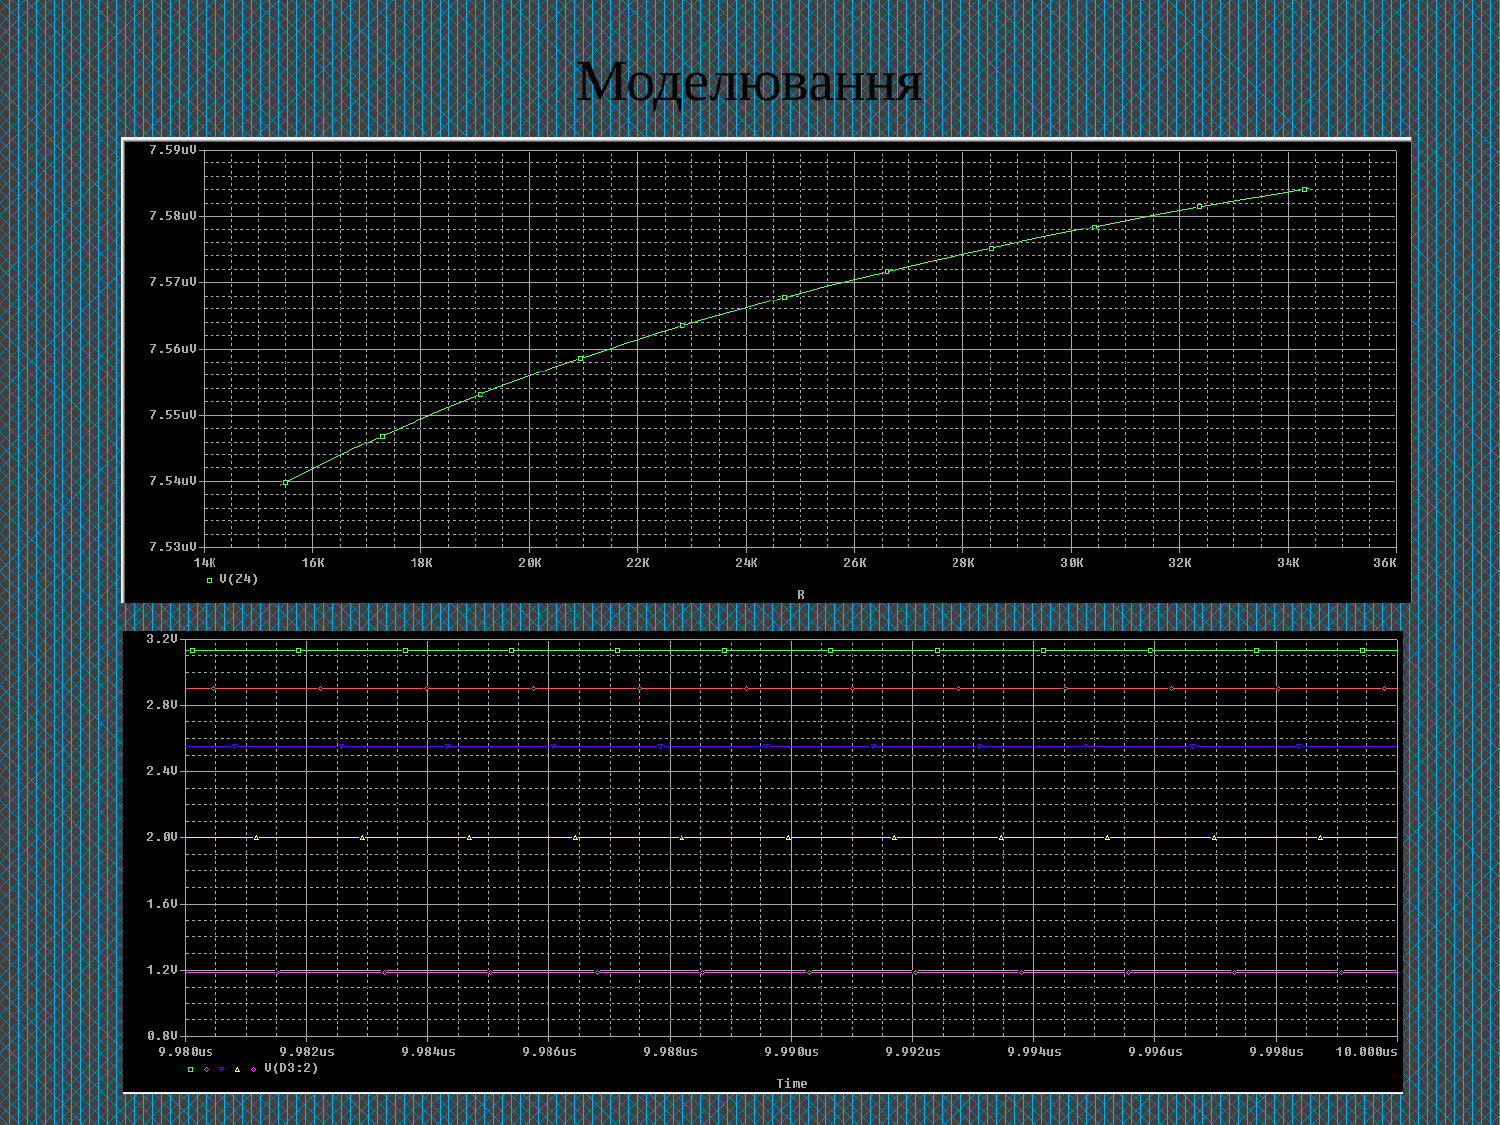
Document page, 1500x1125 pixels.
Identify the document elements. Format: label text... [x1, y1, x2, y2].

picture [64, 597, 70, 627]
picture [1474, 648, 1480, 659]
picture [1294, 603, 1300, 615]
picture [29, 40, 35, 48]
picture [1456, 478, 1462, 487]
picture [459, 14, 465, 24]
picture [1474, 788, 1480, 799]
picture [109, 756, 115, 767]
picture [783, 8, 789, 17]
picture [1456, 998, 1462, 1007]
picture [1438, 891, 1444, 899]
picture [926, 603, 932, 615]
picture [1411, 864, 1417, 875]
picture [1411, 763, 1417, 773]
picture [1429, 394, 1435, 412]
picture [1456, 376, 1462, 385]
picture [47, 1024, 53, 1032]
picture [29, 1081, 35, 1089]
picture [1483, 427, 1489, 436]
picture [307, 1106, 313, 1115]
picture [810, 1100, 816, 1109]
picture [91, 408, 97, 417]
picture [163, 124, 169, 132]
picture [361, 610, 367, 628]
picture [64, 1112, 70, 1125]
picture [109, 921, 115, 932]
picture [1483, 173, 1489, 182]
picture [1456, 389, 1462, 398]
picture [1492, 451, 1498, 577]
picture [1411, 776, 1417, 786]
picture [109, 388, 115, 399]
picture [20, 603, 26, 615]
picture [100, 312, 106, 322]
picture [1474, 242, 1480, 253]
picture [91, 357, 97, 366]
picture [1456, 922, 1462, 931]
picture [1456, 427, 1462, 436]
picture [899, 124, 905, 131]
picture [1483, 579, 1489, 588]
picture [91, 1068, 97, 1077]
picture [1285, 1107, 1291, 1115]
picture [1483, 922, 1489, 931]
picture [504, 605, 510, 613]
picture [1456, 935, 1462, 944]
picture [1438, 167, 1444, 175]
picture [56, 992, 61, 1001]
picture [415, 124, 421, 131]
picture [361, 1111, 367, 1125]
picture [1465, 801, 1471, 811]
picture [1321, 0, 1327, 12]
picture [199, 1113, 205, 1122]
picture [163, 617, 169, 627]
picture [29, 383, 35, 391]
picture [504, 618, 510, 626]
picture [1070, 15, 1076, 23]
picture [594, 124, 600, 131]
picture [998, 7, 1004, 18]
picture [109, 781, 115, 793]
picture [325, 1099, 331, 1110]
picture [1465, 877, 1471, 888]
picture [64, 13, 70, 50]
picture [289, 618, 295, 626]
picture [1483, 249, 1489, 258]
picture [163, 1100, 169, 1109]
picture [47, 681, 53, 690]
picture [872, 8, 878, 17]
picture [56, 268, 61, 277]
picture [47, 389, 53, 398]
picture [1412, 472, 1417, 480]
picture [639, 14, 645, 24]
picture [1420, 846, 1426, 855]
picture [388, 603, 394, 615]
picture [424, 1105, 430, 1116]
picture [1465, 788, 1471, 799]
picture [29, 15, 35, 23]
picture [29, 992, 35, 1001]
picture [56, 1106, 61, 1115]
picture [1420, 858, 1426, 868]
picture [1411, 599, 1417, 608]
picture [47, 186, 53, 194]
picture [73, 466, 79, 473]
picture [1474, 1042, 1480, 1053]
picture [1429, 832, 1435, 869]
picture [56, 903, 61, 912]
picture [29, 802, 35, 810]
picture [73, 834, 79, 841]
picture [1474, 800, 1480, 812]
picture [1438, 916, 1444, 924]
picture [1412, 218, 1417, 226]
picture [29, 751, 35, 759]
picture [73, 821, 79, 829]
picture [1465, 521, 1471, 532]
picture [1483, 516, 1489, 525]
picture [935, 1112, 941, 1122]
picture [11, 172, 17, 183]
picture [585, 1105, 591, 1117]
picture [73, 948, 79, 956]
picture [208, 610, 214, 621]
picture [1465, 470, 1471, 481]
picture [100, 198, 106, 208]
picture [1429, 1086, 1435, 1104]
picture [1276, 124, 1282, 136]
picture [1231, 124, 1237, 136]
picture [1447, 286, 1453, 373]
picture [100, 325, 106, 335]
picture [1420, 262, 1426, 271]
picture [20, 159, 26, 171]
picture [1483, 833, 1489, 842]
picture [56, 1, 61, 11]
picture [11, 807, 17, 818]
picture [64, 432, 70, 469]
picture [73, 313, 79, 321]
picture [20, 311, 26, 323]
picture [56, 636, 61, 646]
picture [109, 312, 115, 323]
picture [91, 281, 97, 290]
picture [1465, 1055, 1471, 1065]
picture [29, 319, 35, 328]
picture [352, 21, 358, 29]
picture [100, 985, 106, 995]
picture [253, 19, 259, 30]
picture [819, 13, 824, 25]
picture [1375, 611, 1381, 620]
picture [1420, 1074, 1426, 1084]
picture [729, 1118, 735, 1125]
picture [415, 1113, 421, 1121]
picture [56, 408, 61, 417]
picture [1142, 603, 1148, 615]
picture [1465, 902, 1471, 913]
picture [1303, 124, 1309, 132]
picture [1043, 611, 1049, 620]
picture [576, 1106, 582, 1116]
picture [1456, 414, 1462, 423]
picture [1240, 1100, 1246, 1109]
picture [1465, 178, 1471, 189]
picture [1420, 20, 1426, 30]
picture [890, 1105, 896, 1116]
picture [91, 141, 97, 150]
picture [73, 1025, 79, 1032]
picture [29, 510, 35, 518]
picture [352, 1113, 358, 1121]
picture [666, 13, 672, 30]
picture [29, 104, 35, 112]
picture [1438, 459, 1444, 467]
picture [190, 603, 196, 615]
picture [1483, 884, 1489, 893]
picture [513, 1105, 519, 1116]
picture [118, 600, 124, 607]
picture [199, 21, 205, 30]
picture [64, 559, 70, 577]
picture [854, 2, 860, 10]
picture [11, 122, 17, 132]
picture [47, 1113, 53, 1121]
picture [1178, 1113, 1184, 1121]
picture [1438, 1056, 1444, 1064]
picture [20, 984, 26, 996]
picture [109, 946, 115, 958]
picture [621, 616, 627, 628]
picture [29, 421, 35, 429]
picture [1483, 275, 1489, 283]
picture [1348, 128, 1354, 136]
picture [1438, 320, 1444, 327]
picture [1456, 325, 1462, 334]
picture [1456, 605, 1462, 614]
picture [1465, 1, 1471, 12]
picture [1456, 947, 1462, 957]
picture [1412, 281, 1417, 290]
picture [1447, 375, 1453, 412]
picture [11, 1112, 17, 1122]
picture [459, 128, 465, 136]
picture [271, 1106, 277, 1116]
picture [1474, 712, 1480, 723]
picture [1474, 851, 1480, 862]
picture [73, 529, 79, 537]
picture [20, 883, 26, 894]
picture [136, 21, 142, 29]
picture [47, 846, 53, 855]
picture [720, 1113, 726, 1121]
picture [11, 1010, 17, 1021]
picture [29, 726, 35, 734]
picture [1240, 124, 1246, 131]
picture [73, 339, 79, 346]
picture [899, 618, 905, 626]
picture [594, 1113, 600, 1121]
picture [1483, 910, 1489, 918]
picture [316, 1099, 322, 1110]
picture [836, 604, 842, 614]
picture [567, 1100, 573, 1109]
picture [1456, 490, 1462, 499]
picture [1393, 1113, 1399, 1121]
picture [899, 21, 905, 30]
picture [1438, 256, 1444, 264]
picture [756, 603, 762, 615]
picture [729, 13, 735, 25]
picture [1285, 611, 1291, 620]
picture [433, 1105, 439, 1116]
picture [477, 7, 483, 18]
picture [20, 375, 26, 386]
picture [1447, 705, 1453, 792]
picture [1465, 915, 1471, 926]
picture [100, 794, 106, 805]
picture [20, 146, 26, 158]
picture [11, 921, 17, 932]
picture [675, 611, 681, 620]
picture [100, 782, 106, 792]
picture [91, 268, 97, 277]
picture [971, 124, 977, 136]
picture [433, 13, 439, 24]
picture [1258, 127, 1264, 136]
picture [1483, 871, 1489, 880]
picture [819, 1105, 824, 1123]
picture [1438, 472, 1444, 480]
picture [47, 567, 53, 575]
picture [666, 124, 672, 136]
picture [20, 705, 26, 717]
picture [1420, 744, 1426, 754]
picture [1420, 655, 1426, 665]
picture [1456, 503, 1462, 512]
picture [1474, 470, 1480, 481]
picture [1420, 808, 1426, 817]
picture [1411, 610, 1417, 621]
picture [540, 1112, 546, 1125]
picture [181, 129, 187, 136]
picture [47, 834, 53, 842]
picture [1061, 7, 1067, 18]
picture [1321, 603, 1327, 615]
picture [1456, 1062, 1462, 1071]
picture [810, 1113, 816, 1121]
picture [379, 1099, 385, 1109]
picture [1483, 491, 1489, 499]
picture [1160, 1, 1166, 11]
picture [827, 14, 833, 24]
picture [1465, 39, 1471, 50]
picture [1438, 497, 1444, 505]
picture [648, 0, 654, 12]
picture [73, 326, 79, 334]
picture [1438, 332, 1444, 340]
picture [181, 612, 187, 619]
picture [56, 344, 61, 354]
picture [639, 1, 645, 11]
picture [1411, 1017, 1417, 1027]
picture [1213, 603, 1219, 615]
picture [630, 1112, 636, 1122]
picture [1465, 623, 1471, 634]
picture [109, 197, 115, 209]
picture [1007, 14, 1013, 23]
picture [217, 610, 223, 621]
picture [720, 21, 726, 29]
picture [729, 127, 735, 136]
picture [1483, 389, 1489, 398]
picture [1483, 300, 1489, 309]
picture [1366, 1111, 1372, 1123]
picture [91, 928, 97, 938]
picture [450, 0, 456, 12]
picture [899, 1100, 905, 1109]
picture [1438, 40, 1444, 48]
picture [1258, 13, 1264, 25]
picture [11, 439, 17, 449]
picture [47, 402, 53, 410]
picture [11, 1074, 17, 1084]
picture [1474, 191, 1480, 202]
picture [801, 1105, 807, 1116]
picture [1429, 121, 1435, 158]
picture [1474, 585, 1480, 596]
picture [1483, 694, 1489, 702]
picture [899, 8, 905, 17]
picture [20, 553, 26, 564]
picture [20, 400, 26, 412]
picture [1465, 26, 1471, 37]
picture [100, 909, 106, 919]
picture [1456, 884, 1462, 893]
picture [540, 603, 546, 627]
picture [1204, 8, 1210, 17]
picture [1438, 751, 1444, 759]
picture [504, 124, 510, 131]
picture [280, 13, 286, 30]
picture [1412, 561, 1417, 569]
picture [765, 15, 771, 23]
picture [91, 230, 97, 239]
picture [1456, 313, 1462, 322]
picture [11, 299, 17, 310]
picture [1456, 655, 1462, 665]
picture [1474, 1016, 1480, 1027]
picture [109, 705, 115, 716]
picture [73, 923, 79, 930]
picture [1465, 864, 1471, 875]
picture [1088, 1113, 1094, 1121]
picture [1483, 541, 1489, 550]
picture [118, 603, 1408, 1125]
picture [1474, 750, 1480, 761]
picture [199, 124, 205, 131]
picture [1483, 1075, 1489, 1083]
picture [926, 1111, 932, 1123]
picture [20, 730, 26, 742]
picture [29, 967, 35, 975]
picture [1438, 536, 1444, 543]
picture [64, 743, 70, 761]
picture [1456, 744, 1462, 753]
picture [1456, 440, 1462, 449]
picture [100, 1086, 106, 1097]
picture [20, 781, 26, 793]
picture [73, 580, 79, 588]
picture [1420, 554, 1426, 563]
picture [657, 1113, 663, 1121]
picture [549, 129, 555, 136]
picture [82, 724, 88, 830]
picture [361, 127, 367, 136]
picture [1438, 586, 1444, 594]
picture [1483, 21, 1489, 30]
picture [953, 1111, 959, 1125]
picture [1483, 326, 1489, 334]
picture [1438, 371, 1444, 378]
picture [91, 598, 97, 608]
picture [1456, 97, 1462, 106]
picture [1483, 529, 1489, 537]
picture [1465, 267, 1471, 278]
picture [11, 617, 17, 627]
picture [11, 947, 17, 957]
picture [693, 124, 699, 132]
picture [127, 1105, 133, 1125]
picture [73, 542, 79, 549]
picture [1474, 305, 1480, 316]
picture [1465, 280, 1471, 291]
picture [845, 603, 851, 615]
picture [1016, 124, 1022, 136]
picture [1465, 153, 1471, 164]
picture [1474, 534, 1480, 545]
picture [1429, 90, 1435, 107]
picture [199, 1100, 205, 1109]
picture [91, 497, 97, 506]
picture [1465, 1080, 1471, 1091]
picture [47, 922, 53, 931]
picture [109, 248, 115, 259]
picture [20, 794, 26, 805]
picture [1420, 706, 1426, 716]
picture [1483, 656, 1489, 664]
picture [91, 839, 97, 849]
picture [1456, 719, 1462, 728]
picture [11, 579, 17, 589]
picture [1456, 122, 1462, 131]
picture [1483, 376, 1489, 385]
picture [1088, 21, 1094, 29]
picture [1438, 929, 1444, 937]
picture [881, 1105, 887, 1116]
picture [1420, 757, 1426, 766]
picture [100, 160, 106, 170]
picture [1420, 960, 1426, 970]
picture [100, 388, 106, 399]
picture [648, 124, 654, 136]
picture [881, 1, 887, 12]
picture [531, 124, 537, 131]
picture [73, 1037, 79, 1045]
picture [109, 984, 115, 996]
picture [56, 103, 61, 112]
picture [154, 128, 160, 136]
picture [765, 1107, 771, 1114]
picture [1474, 178, 1480, 189]
picture [1456, 541, 1462, 550]
picture [1465, 509, 1471, 519]
picture [1429, 686, 1435, 704]
picture [11, 960, 17, 970]
picture [29, 548, 35, 556]
picture [56, 27, 61, 36]
picture [1483, 110, 1489, 118]
picture [917, 15, 923, 23]
picture [1106, 13, 1112, 24]
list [120, 136, 1412, 603]
picture [73, 898, 79, 905]
picture [1258, 1118, 1264, 1125]
picture [1303, 1099, 1309, 1110]
picture [29, 497, 35, 505]
picture [962, 124, 968, 131]
picture [890, 1118, 896, 1125]
picture [20, 172, 26, 183]
picture [1411, 725, 1417, 735]
picture [109, 870, 115, 882]
picture [1483, 478, 1489, 487]
picture [1402, 1105, 1408, 1117]
picture [109, 7, 115, 18]
picture [1133, 2, 1139, 10]
picture [747, 617, 753, 627]
picture [73, 352, 79, 359]
picture [47, 503, 53, 512]
picture [172, 1105, 178, 1123]
picture [20, 70, 26, 82]
picture [56, 370, 61, 379]
picture [109, 718, 115, 729]
picture [1330, 605, 1336, 613]
picture [47, 910, 53, 918]
picture [1222, 1107, 1228, 1114]
picture [370, 1, 376, 11]
picture [1465, 331, 1471, 342]
picture [91, 128, 97, 138]
picture [397, 1107, 403, 1115]
picture [1438, 1082, 1444, 1089]
picture [20, 273, 26, 285]
picture [1438, 79, 1444, 86]
picture [1474, 166, 1480, 177]
picture [684, 617, 690, 627]
picture [1088, 8, 1094, 17]
picture [415, 605, 421, 614]
picture [1294, 1111, 1300, 1123]
picture [1474, 927, 1480, 939]
picture [11, 401, 17, 411]
picture [91, 1055, 97, 1065]
picture [361, 13, 367, 30]
picture [1402, 610, 1408, 621]
picture [1420, 617, 1426, 627]
picture [1465, 1067, 1471, 1078]
picture [109, 565, 115, 577]
picture [1007, 1106, 1013, 1115]
picture [100, 286, 106, 297]
picture [1474, 508, 1480, 520]
picture [1438, 624, 1444, 632]
picture [100, 921, 106, 932]
picture [91, 192, 97, 201]
picture [82, 705, 88, 722]
picture [1456, 795, 1462, 804]
picture [100, 490, 106, 500]
picture [845, 0, 851, 30]
picture [1412, 180, 1417, 188]
picture [531, 617, 537, 627]
picture [1438, 434, 1444, 442]
picture [1483, 414, 1489, 423]
picture [1447, 908, 1453, 945]
picture [20, 870, 26, 882]
picture [1267, 1100, 1273, 1109]
picture [1412, 396, 1417, 404]
picture [1420, 515, 1426, 525]
picture [1034, 1105, 1040, 1123]
picture [1483, 605, 1489, 614]
picture [953, 610, 959, 628]
picture [47, 719, 53, 728]
picture [73, 1012, 79, 1019]
picture [1474, 686, 1480, 697]
picture [836, 8, 842, 17]
picture [29, 980, 35, 988]
picture [1429, 1105, 1435, 1123]
picture [926, 616, 932, 628]
picture [872, 605, 878, 614]
picture [11, 845, 17, 856]
picture [881, 13, 887, 24]
picture [20, 451, 26, 463]
title Моделювання [75, 30, 1425, 124]
picture [379, 1112, 385, 1122]
picture [1420, 909, 1426, 919]
picture [486, 2, 492, 10]
picture [82, 179, 88, 196]
picture [298, 1105, 304, 1125]
picture [1474, 1105, 1480, 1116]
picture [1465, 217, 1471, 227]
picture [1222, 2, 1228, 10]
picture [1196, 2, 1201, 10]
picture [459, 1106, 465, 1116]
picture [56, 179, 61, 189]
picture [1438, 205, 1444, 213]
picture [190, 124, 196, 136]
picture [1357, 1112, 1363, 1122]
picture [558, 124, 564, 136]
picture [1474, 1029, 1480, 1040]
picture [20, 7, 26, 18]
picture [1483, 745, 1489, 753]
picture [1447, 528, 1453, 615]
picture [56, 928, 61, 938]
picture [73, 910, 79, 918]
picture [1465, 166, 1471, 177]
picture [145, 127, 151, 136]
picture [100, 655, 106, 665]
picture [244, 129, 250, 136]
picture [558, 0, 564, 12]
picture [11, 71, 17, 81]
picture [262, 1099, 268, 1109]
picture [944, 128, 950, 136]
picture [109, 19, 115, 30]
picture [388, 616, 394, 628]
picture [20, 845, 26, 856]
picture [100, 261, 106, 272]
picture [136, 1100, 142, 1108]
picture [91, 992, 97, 1001]
picture [1465, 191, 1471, 202]
picture [1465, 445, 1471, 456]
picture [1420, 287, 1426, 297]
picture [1393, 605, 1399, 613]
picture [1474, 635, 1480, 647]
picture [145, 0, 151, 12]
picture [20, 680, 26, 691]
picture [1492, 32, 1498, 158]
picture [1438, 663, 1444, 670]
picture [20, 286, 26, 298]
picture [11, 7, 17, 18]
picture [693, 19, 699, 30]
picture [1474, 26, 1480, 37]
picture [406, 0, 412, 30]
picture [100, 693, 106, 703]
picture [379, 124, 385, 132]
picture [1142, 124, 1148, 136]
picture [29, 53, 35, 61]
picture [56, 420, 61, 430]
picture [621, 603, 627, 615]
picture [20, 654, 26, 666]
picture [29, 1030, 35, 1039]
picture [11, 198, 17, 208]
picture [109, 819, 115, 831]
picture [91, 332, 97, 341]
picture [109, 1023, 115, 1034]
picture [29, 1107, 35, 1115]
picture [73, 161, 79, 169]
picture [1411, 737, 1417, 748]
picture [1411, 712, 1417, 722]
picture [1151, 20, 1157, 30]
picture [899, 605, 905, 614]
picture [1312, 611, 1318, 620]
picture [20, 667, 26, 679]
picture [549, 2, 555, 10]
picture [1483, 681, 1489, 690]
picture [20, 743, 26, 755]
picture [1438, 904, 1444, 911]
picture [20, 946, 26, 958]
picture [1411, 699, 1417, 710]
picture [1483, 8, 1489, 17]
picture [756, 124, 762, 136]
picture [836, 124, 842, 132]
picture [109, 124, 115, 132]
picture [29, 78, 35, 86]
picture [1474, 13, 1480, 24]
picture [415, 8, 421, 17]
picture [11, 1023, 17, 1033]
picture [1231, 603, 1237, 615]
picture [154, 1, 160, 11]
picture [73, 669, 79, 676]
picture [1438, 358, 1444, 365]
picture [109, 832, 115, 843]
picture [316, 1112, 322, 1123]
picture [29, 205, 35, 213]
picture [1411, 1093, 1417, 1103]
picture [1187, 1105, 1193, 1125]
picture [91, 446, 97, 455]
picture [1438, 447, 1444, 454]
picture [100, 744, 106, 754]
picture [531, 8, 537, 17]
picture [1169, 13, 1175, 25]
picture [585, 13, 591, 25]
picture [56, 243, 61, 252]
picture [145, 13, 151, 25]
picture [1456, 249, 1462, 258]
picture [1412, 167, 1417, 175]
picture [1429, 248, 1435, 266]
picture [109, 185, 115, 196]
picture [136, 1113, 142, 1121]
picture [1420, 439, 1426, 449]
picture [881, 610, 887, 621]
picture [56, 700, 61, 709]
picture [863, 0, 869, 30]
picture [73, 1088, 79, 1095]
picture [1456, 8, 1462, 17]
picture [163, 604, 169, 614]
picture [1411, 128, 1417, 137]
picture [1411, 1004, 1417, 1014]
picture [11, 414, 17, 424]
picture [1465, 839, 1471, 850]
picture [1420, 1036, 1426, 1046]
picture [47, 529, 53, 537]
picture [594, 605, 600, 613]
picture [1483, 1113, 1489, 1121]
picture [738, 1, 744, 11]
picture [56, 306, 61, 316]
picture [1474, 216, 1480, 228]
picture [1339, 124, 1345, 136]
picture [91, 903, 97, 912]
picture [56, 776, 61, 785]
picture [1465, 636, 1471, 646]
picture [11, 490, 17, 500]
picture [630, 1099, 636, 1110]
picture [11, 566, 17, 576]
picture [1492, 159, 1498, 323]
picture [1222, 15, 1228, 22]
picture [693, 1111, 699, 1123]
picture [810, 618, 816, 626]
picture [1438, 701, 1444, 708]
picture [56, 1004, 61, 1014]
picture [1465, 64, 1471, 75]
picture [1456, 224, 1462, 233]
picture [20, 1048, 26, 1059]
picture [1483, 1049, 1489, 1058]
picture [1438, 345, 1444, 353]
picture [504, 1100, 510, 1109]
picture [64, 343, 70, 392]
picture [316, 124, 322, 132]
picture [1474, 673, 1480, 685]
picture [1474, 331, 1480, 342]
picture [29, 2, 35, 10]
picture [1249, 610, 1255, 621]
picture [1420, 681, 1426, 690]
picture [1169, 1118, 1175, 1125]
picture [56, 535, 61, 544]
picture [1294, 7, 1300, 18]
picture [1474, 394, 1480, 405]
picture [1420, 135, 1426, 144]
picture [1258, 610, 1264, 621]
picture [1465, 648, 1471, 659]
picture [953, 13, 959, 30]
picture [1465, 407, 1471, 418]
picture [1483, 313, 1489, 322]
picture [100, 248, 106, 259]
picture [612, 129, 618, 136]
picture [29, 929, 35, 937]
picture [100, 185, 106, 196]
picture [1474, 699, 1480, 710]
picture [163, 20, 169, 30]
picture [56, 954, 61, 963]
picture [1465, 1016, 1471, 1027]
picture [1465, 102, 1471, 113]
picture [1420, 338, 1426, 347]
picture [109, 1035, 115, 1047]
picture [1151, 617, 1157, 627]
picture [1411, 966, 1417, 976]
picture [64, 724, 70, 742]
picture [1160, 1118, 1166, 1125]
picture [244, 15, 250, 23]
picture [145, 610, 151, 621]
picture [47, 313, 53, 321]
picture [1348, 1106, 1354, 1115]
picture [11, 20, 17, 30]
picture [1456, 363, 1462, 373]
picture [1240, 20, 1246, 30]
picture [1429, 159, 1435, 196]
picture [450, 124, 456, 136]
picture [1178, 1100, 1184, 1108]
picture [29, 738, 35, 747]
picture [693, 7, 699, 18]
picture [1438, 2, 1444, 10]
picture [47, 859, 53, 867]
picture [181, 1107, 187, 1115]
picture [20, 578, 26, 590]
picture [756, 0, 762, 12]
picture [20, 857, 26, 869]
picture [1025, 1101, 1031, 1108]
picture [1178, 124, 1184, 131]
picture [935, 617, 941, 627]
picture [73, 199, 79, 207]
picture [1438, 180, 1444, 188]
picture [801, 13, 807, 24]
picture [1384, 124, 1390, 136]
picture [100, 413, 106, 424]
picture [47, 21, 53, 29]
picture [343, 124, 349, 136]
picture [20, 476, 26, 488]
picture [47, 262, 53, 271]
picture [100, 858, 106, 868]
picture [56, 865, 61, 874]
picture [226, 8, 232, 17]
picture [1429, 616, 1435, 634]
picture [1402, 13, 1408, 25]
picture [100, 274, 106, 284]
picture [1420, 668, 1426, 678]
picture [1438, 383, 1444, 391]
picture [513, 0, 519, 12]
picture [100, 553, 106, 564]
picture [792, 13, 798, 24]
picture [989, 124, 995, 132]
picture [657, 606, 663, 613]
picture [1456, 452, 1462, 461]
picture [226, 21, 232, 29]
picture [1456, 630, 1462, 639]
picture [47, 1049, 53, 1058]
picture [91, 611, 97, 620]
picture [1097, 13, 1103, 24]
picture [47, 161, 53, 169]
picture [154, 1106, 160, 1116]
picture [1294, 19, 1300, 30]
picture [56, 382, 61, 392]
picture [82, 198, 88, 303]
picture [91, 14, 97, 23]
picture [1222, 612, 1228, 619]
picture [91, 827, 97, 836]
picture [1420, 985, 1426, 995]
picture [1438, 396, 1444, 404]
picture [1474, 1004, 1480, 1015]
picture [91, 586, 97, 595]
picture [1456, 668, 1462, 677]
picture [100, 832, 106, 843]
picture [1438, 129, 1444, 137]
picture [47, 770, 53, 778]
picture [783, 124, 789, 131]
picture [91, 878, 97, 887]
picture [109, 934, 115, 945]
picture [495, 0, 501, 30]
picture [693, 616, 699, 628]
picture [109, 667, 115, 678]
picture [73, 225, 79, 232]
picture [747, 20, 753, 30]
picture [20, 819, 26, 831]
picture [29, 1018, 35, 1026]
picture [801, 1118, 807, 1125]
picture [64, 851, 70, 888]
picture [1483, 859, 1489, 868]
picture [73, 656, 79, 664]
picture [1465, 712, 1471, 723]
picture [1070, 612, 1076, 620]
picture [1420, 8, 1426, 17]
picture [1420, 1023, 1426, 1033]
picture [1456, 1074, 1462, 1084]
picture [11, 274, 17, 284]
picture [271, 128, 277, 136]
picture [657, 618, 663, 626]
picture [253, 7, 259, 18]
picture [73, 453, 79, 461]
picture [1061, 1111, 1067, 1123]
picture [47, 694, 53, 702]
picture [91, 344, 97, 354]
picture [47, 884, 53, 893]
picture [1474, 623, 1480, 634]
picture [91, 433, 97, 442]
picture [73, 936, 79, 943]
picture [1412, 548, 1417, 556]
picture [1007, 2, 1013, 11]
picture [1420, 477, 1426, 487]
picture [73, 288, 79, 295]
picture [109, 629, 115, 640]
picture [1393, 618, 1399, 626]
picture [11, 655, 17, 665]
picture [890, 128, 896, 136]
picture [73, 491, 79, 499]
picture [1438, 66, 1444, 73]
picture [1007, 129, 1013, 136]
picture [91, 712, 97, 722]
picture [109, 502, 115, 513]
picture [29, 180, 35, 188]
picture [56, 192, 61, 201]
picture [20, 832, 26, 844]
picture [1465, 432, 1471, 443]
picture [1483, 34, 1489, 42]
picture [1420, 312, 1426, 322]
picture [100, 1010, 106, 1021]
picture [549, 15, 555, 23]
picture [1438, 294, 1444, 302]
picture [1420, 871, 1426, 881]
picture [73, 504, 79, 511]
picture [1420, 503, 1426, 512]
picture [935, 1099, 941, 1109]
picture [20, 1035, 26, 1047]
picture [1429, 413, 1435, 450]
picture [693, 1099, 699, 1110]
picture [477, 124, 483, 133]
picture [1438, 510, 1444, 518]
picture [20, 349, 26, 361]
picture [29, 307, 35, 315]
picture [1115, 1113, 1121, 1122]
picture [792, 128, 798, 136]
picture [827, 1, 833, 11]
picture [1061, 124, 1067, 136]
picture [1456, 554, 1462, 563]
picture [1348, 14, 1354, 23]
picture [325, 616, 331, 627]
picture [47, 110, 53, 118]
picture [468, 604, 474, 614]
picture [1115, 1100, 1121, 1109]
picture [100, 1074, 106, 1084]
picture [684, 1099, 690, 1110]
picture [91, 1043, 97, 1052]
picture [91, 1, 97, 11]
picture [73, 1075, 79, 1083]
picture [836, 1112, 842, 1122]
picture [1133, 129, 1139, 136]
picture [47, 211, 53, 220]
picture [1456, 516, 1462, 525]
picture [91, 471, 97, 481]
picture [1429, 197, 1435, 215]
picture [20, 807, 26, 818]
picture [1420, 350, 1426, 360]
picture [477, 603, 483, 615]
picture [1007, 611, 1013, 620]
picture [989, 604, 995, 615]
picture [576, 1118, 582, 1125]
picture [20, 438, 26, 450]
picture [1249, 1, 1255, 11]
picture [1456, 186, 1462, 195]
picture [91, 319, 97, 328]
picture [1429, 959, 1435, 996]
picture [47, 783, 53, 791]
picture [962, 605, 968, 613]
picture [1330, 618, 1336, 626]
picture [1474, 559, 1480, 570]
picture [1366, 1099, 1372, 1110]
picture [64, 178, 70, 208]
picture [73, 1101, 79, 1108]
picture [298, 0, 304, 30]
picture [20, 19, 26, 31]
picture [1142, 0, 1148, 30]
picture [1483, 998, 1489, 1007]
picture [1043, 14, 1049, 24]
picture [91, 941, 97, 950]
picture [370, 1106, 376, 1116]
picture [801, 610, 807, 621]
picture [720, 8, 726, 17]
picture [271, 14, 277, 24]
picture [109, 540, 115, 551]
picture [100, 972, 106, 983]
picture [20, 895, 26, 907]
picture [11, 312, 17, 322]
picture [1411, 14, 1417, 24]
picture [1465, 140, 1471, 151]
picture [998, 604, 1004, 615]
picture [11, 591, 17, 602]
picture [1196, 15, 1201, 23]
picture [56, 217, 61, 227]
picture [29, 294, 35, 302]
picture [29, 154, 35, 163]
picture [1213, 0, 1219, 11]
picture [109, 692, 115, 704]
picture [253, 616, 259, 628]
picture [56, 484, 61, 493]
picture [675, 1, 681, 11]
picture [1393, 1100, 1399, 1108]
picture [91, 1005, 97, 1014]
picture [1151, 1112, 1157, 1122]
picture [1492, 578, 1498, 742]
picture [307, 129, 313, 136]
picture [64, 509, 70, 558]
picture [459, 1, 465, 11]
picture [47, 745, 53, 753]
picture [1429, 540, 1435, 577]
picture [343, 13, 349, 30]
picture [56, 725, 61, 735]
picture [64, 1016, 70, 1053]
picture [11, 1087, 17, 1097]
picture [325, 124, 331, 132]
picture [926, 124, 932, 136]
picture [1465, 928, 1471, 938]
picture [11, 210, 17, 221]
picture [29, 942, 35, 950]
picture [1151, 8, 1157, 17]
picture [1420, 160, 1426, 170]
picture [20, 45, 26, 56]
picture [56, 662, 61, 671]
picture [325, 604, 331, 615]
picture [1438, 599, 1444, 607]
picture [109, 1061, 115, 1072]
picture [890, 13, 896, 24]
picture [1438, 675, 1444, 683]
picture [109, 604, 115, 615]
picture [585, 0, 591, 12]
picture [854, 15, 860, 23]
picture [11, 769, 17, 779]
picture [29, 91, 35, 99]
picture [1465, 572, 1471, 583]
picture [1412, 434, 1417, 442]
picture [1267, 124, 1273, 131]
picture [56, 560, 61, 570]
picture [989, 7, 995, 18]
picture [29, 256, 35, 264]
picture [100, 820, 106, 830]
picture [388, 0, 394, 18]
picture [109, 1010, 115, 1021]
picture [289, 1101, 295, 1108]
picture [20, 972, 26, 983]
picture [91, 725, 97, 734]
picture [1474, 280, 1480, 291]
picture [1420, 211, 1426, 220]
picture [827, 128, 833, 136]
picture [109, 883, 115, 894]
picture [1474, 496, 1480, 507]
picture [109, 413, 115, 424]
picture [1411, 991, 1417, 1002]
picture [1474, 369, 1480, 380]
picture [145, 1105, 151, 1117]
picture [226, 618, 232, 626]
picture [64, 267, 70, 304]
picture [1412, 154, 1417, 163]
picture [109, 959, 115, 970]
picture [1420, 427, 1426, 436]
picture [1267, 605, 1273, 613]
picture [29, 269, 35, 277]
picture [217, 1105, 223, 1116]
picture [1456, 770, 1462, 779]
picture [1420, 1087, 1426, 1097]
picture [91, 763, 97, 773]
picture [1429, 235, 1435, 247]
picture [109, 1111, 115, 1123]
picture [47, 148, 53, 156]
picture [594, 618, 600, 626]
picture [20, 388, 26, 399]
picture [1456, 782, 1462, 792]
picture [47, 656, 53, 664]
picture [100, 731, 106, 741]
picture [1438, 91, 1444, 99]
picture [1303, 1112, 1309, 1122]
picture [1034, 0, 1040, 12]
picture [1160, 1106, 1166, 1116]
picture [1465, 661, 1471, 672]
picture [1438, 1005, 1444, 1013]
picture [20, 959, 26, 971]
picture [64, 578, 70, 596]
picture [199, 8, 205, 17]
picture [1088, 1100, 1094, 1109]
picture [100, 210, 106, 221]
picture [468, 124, 474, 132]
picture [1456, 1049, 1462, 1058]
picture [747, 8, 753, 17]
picture [1420, 300, 1426, 309]
picture [1474, 343, 1480, 355]
picture [100, 363, 106, 373]
picture [1348, 1, 1354, 11]
picture [91, 852, 97, 861]
picture [145, 1118, 151, 1125]
picture [1187, 124, 1193, 136]
picture [1483, 364, 1489, 372]
picture [1285, 2, 1291, 10]
picture [1438, 269, 1444, 277]
picture [226, 1113, 232, 1121]
picture [56, 141, 61, 151]
picture [100, 528, 106, 538]
picture [56, 573, 61, 582]
picture [576, 128, 582, 136]
picture [91, 1081, 97, 1090]
picture [244, 1107, 250, 1115]
picture [20, 337, 26, 348]
picture [56, 255, 61, 265]
picture [1043, 1106, 1049, 1116]
picture [11, 502, 17, 513]
picture [1393, 21, 1399, 29]
picture [1474, 572, 1480, 583]
picture [29, 446, 35, 455]
picture [1438, 828, 1444, 835]
picture [91, 789, 97, 798]
picture [64, 140, 70, 158]
picture [56, 90, 61, 100]
picture [747, 604, 753, 614]
picture [1025, 21, 1031, 29]
picture [1169, 610, 1175, 621]
picture [91, 522, 97, 531]
picture [11, 147, 17, 157]
picture [1420, 973, 1426, 982]
picture [1420, 795, 1426, 805]
picture [20, 197, 26, 209]
picture [47, 364, 53, 372]
picture [1420, 236, 1426, 246]
picture [1465, 1105, 1471, 1116]
picture [1483, 1087, 1489, 1096]
picture [29, 459, 35, 467]
picture [1483, 643, 1489, 652]
picture [1456, 871, 1462, 880]
picture [1474, 381, 1480, 393]
picture [11, 871, 17, 881]
picture [73, 872, 79, 880]
picture [1465, 293, 1471, 304]
picture [47, 288, 53, 296]
picture [926, 0, 932, 18]
picture [1429, 0, 1435, 31]
picture [522, 13, 528, 24]
picture [1321, 1105, 1327, 1125]
picture [109, 578, 115, 590]
picture [118, 15, 124, 23]
picture [917, 1107, 923, 1115]
picture [11, 236, 17, 246]
picture [738, 128, 744, 136]
picture [100, 1061, 106, 1072]
picture [109, 438, 115, 450]
picture [1411, 623, 1417, 633]
picture [47, 897, 53, 905]
picture [109, 743, 115, 755]
picture [1429, 781, 1435, 793]
picture [11, 325, 17, 335]
picture [477, 19, 483, 30]
picture [47, 491, 53, 499]
picture [29, 27, 35, 36]
picture [47, 986, 53, 994]
picture [1474, 1092, 1480, 1104]
picture [1178, 21, 1184, 29]
picture [1411, 852, 1417, 862]
picture [11, 160, 17, 170]
picture [612, 1107, 618, 1115]
picture [100, 337, 106, 348]
picture [56, 547, 61, 557]
picture [1483, 211, 1489, 220]
picture [1420, 465, 1426, 474]
picture [91, 916, 97, 925]
picture [91, 547, 97, 557]
picture [56, 1093, 61, 1103]
picture [29, 1094, 35, 1102]
picture [1438, 612, 1444, 619]
picture [109, 794, 115, 805]
picture [1438, 282, 1444, 289]
picture [1384, 1105, 1390, 1125]
picture [47, 123, 53, 131]
picture [208, 1, 214, 11]
picture [73, 618, 79, 626]
picture [1474, 318, 1480, 329]
picture [11, 858, 17, 868]
picture [1052, 604, 1058, 614]
picture [20, 426, 26, 437]
picture [1447, 947, 1453, 1034]
picture [1052, 1112, 1058, 1122]
picture [433, 128, 439, 136]
picture [109, 324, 115, 336]
picture [91, 243, 97, 252]
picture [1483, 84, 1489, 93]
picture [1321, 124, 1327, 136]
picture [899, 1113, 905, 1121]
picture [64, 324, 70, 342]
picture [20, 489, 26, 501]
picture [1412, 192, 1417, 201]
picture [100, 1048, 106, 1059]
picture [756, 13, 762, 30]
picture [819, 127, 824, 136]
picture [100, 642, 106, 653]
picture [1474, 940, 1480, 951]
picture [531, 21, 537, 30]
picture [56, 293, 61, 303]
picture [603, 124, 609, 136]
picture [56, 763, 61, 773]
picture [29, 523, 35, 531]
picture [11, 642, 17, 652]
picture [29, 142, 35, 150]
picture [280, 127, 286, 136]
picture [576, 1, 582, 11]
picture [334, 611, 340, 620]
picture [1088, 605, 1094, 614]
picture [1106, 610, 1112, 621]
picture [989, 20, 995, 30]
picture [47, 542, 53, 550]
picture [20, 1111, 26, 1123]
picture [1429, 324, 1435, 361]
picture [20, 413, 26, 425]
picture [1483, 948, 1489, 956]
picture [1438, 726, 1444, 734]
picture [1483, 262, 1489, 271]
picture [56, 509, 61, 519]
picture [64, 51, 70, 81]
picture [1465, 585, 1471, 596]
picture [1357, 604, 1363, 615]
picture [73, 1063, 79, 1070]
picture [1483, 935, 1489, 944]
picture [11, 896, 17, 906]
picture [1438, 218, 1444, 226]
picture [56, 357, 61, 366]
picture [56, 78, 61, 87]
picture [1465, 699, 1471, 710]
picture [567, 604, 573, 614]
picture [91, 382, 97, 392]
picture [56, 116, 61, 125]
picture [1465, 737, 1471, 748]
picture [109, 210, 115, 221]
picture [1052, 617, 1058, 627]
picture [29, 675, 35, 683]
picture [82, 617, 88, 703]
picture [56, 446, 61, 455]
picture [56, 890, 61, 900]
picture [20, 565, 26, 577]
picture [468, 1099, 474, 1109]
picture [73, 187, 79, 194]
picture [163, 8, 169, 17]
picture [1483, 503, 1489, 512]
picture [1429, 1035, 1435, 1053]
picture [1151, 124, 1157, 132]
picture [783, 21, 789, 30]
picture [1384, 0, 1390, 30]
picture [11, 782, 17, 792]
picture [47, 605, 53, 613]
picture [486, 15, 492, 23]
picture [1492, 870, 1498, 996]
picture [1429, 654, 1435, 666]
picture [863, 124, 869, 136]
picture [29, 370, 35, 378]
picture [1115, 21, 1121, 30]
picture [1456, 135, 1462, 144]
picture [774, 1112, 780, 1125]
picture [962, 9, 968, 16]
picture [379, 617, 385, 627]
picture [1061, 19, 1067, 30]
picture [1420, 833, 1426, 843]
picture [1357, 617, 1363, 627]
picture [100, 1112, 106, 1122]
picture [109, 477, 115, 488]
picture [56, 649, 61, 658]
picture [1474, 953, 1480, 964]
picture [109, 1048, 115, 1059]
picture [1420, 884, 1426, 893]
picture [935, 124, 941, 132]
picture [1429, 870, 1435, 907]
picture [136, 605, 142, 613]
picture [20, 1086, 26, 1097]
picture [998, 1099, 1004, 1110]
picture [91, 179, 97, 189]
picture [1474, 51, 1480, 62]
picture [1483, 567, 1489, 575]
picture [73, 364, 79, 372]
picture [47, 580, 53, 588]
picture [47, 300, 53, 309]
picture [91, 979, 97, 988]
picture [1142, 1105, 1148, 1123]
picture [1411, 801, 1417, 811]
picture [73, 174, 79, 181]
picture [11, 1099, 17, 1110]
picture [1447, 413, 1453, 488]
picture [91, 890, 97, 900]
picture [20, 718, 26, 729]
picture [154, 610, 160, 621]
picture [73, 377, 79, 384]
picture [73, 682, 79, 689]
picture [73, 707, 79, 714]
picture [621, 1111, 627, 1123]
picture [1465, 1042, 1471, 1053]
picture [47, 415, 53, 423]
picture [29, 878, 35, 886]
picture [415, 1100, 421, 1109]
picture [91, 459, 97, 468]
picture [20, 83, 26, 94]
picture [73, 428, 79, 435]
picture [1456, 757, 1462, 766]
picture [684, 20, 690, 30]
picture [235, 0, 241, 30]
picture [433, 610, 439, 621]
picture [226, 605, 232, 614]
picture [11, 363, 17, 373]
picture [917, 612, 923, 619]
picture [854, 1107, 860, 1115]
picture [1465, 420, 1471, 431]
picture [1204, 20, 1210, 30]
picture [989, 616, 995, 627]
picture [289, 124, 295, 131]
picture [56, 750, 61, 760]
picture [56, 598, 61, 608]
picture [1412, 383, 1417, 391]
picture [1043, 128, 1049, 136]
picture [477, 616, 483, 628]
picture [190, 0, 196, 30]
picture [1456, 211, 1462, 220]
picture [29, 865, 35, 874]
picture [1456, 897, 1462, 906]
picture [47, 808, 53, 817]
picture [1411, 928, 1417, 938]
picture [20, 756, 26, 767]
picture [1438, 1031, 1444, 1038]
picture [100, 667, 106, 678]
picture [792, 1, 798, 11]
picture [235, 124, 241, 136]
picture [980, 1106, 986, 1115]
picture [73, 263, 79, 270]
picture [73, 809, 79, 816]
picture [1456, 909, 1462, 918]
picture [47, 173, 53, 182]
picture [1411, 1055, 1417, 1065]
picture [729, 610, 735, 621]
picture [109, 896, 115, 907]
picture [693, 603, 699, 615]
picture [11, 883, 17, 894]
picture [56, 230, 61, 239]
picture [100, 223, 106, 234]
picture [109, 223, 115, 234]
picture [47, 275, 53, 283]
picture [56, 1043, 61, 1052]
picture [1447, 794, 1453, 831]
picture [73, 212, 79, 219]
picture [64, 636, 70, 684]
picture [1438, 307, 1444, 315]
picture [531, 1100, 537, 1109]
picture [1438, 523, 1444, 530]
picture [917, 2, 923, 10]
picture [1474, 724, 1480, 735]
picture [109, 1086, 115, 1097]
picture [1483, 795, 1489, 804]
picture [827, 611, 833, 621]
picture [1465, 255, 1471, 265]
picture [100, 896, 106, 907]
picture [100, 1099, 106, 1110]
picture [783, 605, 789, 614]
picture [1249, 1118, 1255, 1125]
picture [1429, 32, 1435, 69]
picture [289, 605, 295, 613]
picture [1456, 579, 1462, 588]
picture [585, 1118, 591, 1125]
picture [100, 147, 106, 157]
picture [1429, 508, 1435, 526]
picture [73, 567, 79, 575]
picture [1456, 859, 1462, 868]
picture [1474, 889, 1480, 900]
picture [11, 388, 17, 399]
picture [1474, 839, 1480, 850]
picture [73, 237, 79, 245]
picture [118, 129, 124, 136]
picture [1025, 1113, 1031, 1121]
picture [56, 281, 61, 290]
picture [1465, 724, 1471, 735]
picture [73, 783, 79, 791]
picture [738, 1118, 744, 1125]
picture [47, 34, 53, 42]
picture [20, 464, 26, 475]
picture [199, 617, 205, 626]
picture [20, 921, 26, 932]
picture [56, 1068, 61, 1077]
picture [1465, 686, 1471, 697]
picture [1429, 667, 1435, 685]
picture [1330, 1113, 1336, 1121]
picture [1366, 124, 1372, 132]
picture [217, 127, 223, 136]
picture [424, 1118, 430, 1125]
picture [1465, 813, 1471, 824]
picture [47, 46, 53, 55]
picture [1412, 446, 1417, 455]
picture [989, 1099, 995, 1110]
picture [765, 2, 771, 10]
picture [540, 124, 546, 136]
picture [1312, 128, 1318, 136]
picture [29, 218, 35, 226]
picture [1312, 1106, 1318, 1115]
picture [729, 1105, 735, 1117]
picture [1438, 53, 1444, 61]
picture [1456, 21, 1462, 30]
picture [20, 641, 26, 653]
picture [1438, 955, 1444, 962]
picture [567, 20, 573, 30]
picture [109, 350, 115, 361]
picture [1420, 490, 1426, 500]
picture [1465, 13, 1471, 24]
picture [47, 199, 53, 207]
picture [1160, 610, 1166, 621]
picture [20, 692, 26, 704]
picture [576, 14, 582, 24]
picture [1412, 535, 1417, 543]
picture [271, 1, 277, 11]
picture [1357, 1099, 1363, 1110]
picture [91, 1093, 97, 1103]
picture [1088, 618, 1094, 626]
picture [1312, 14, 1318, 24]
picture [1412, 497, 1417, 505]
picture [1420, 122, 1426, 132]
picture [513, 13, 519, 24]
picture [1465, 305, 1471, 316]
picture [73, 961, 79, 968]
picture [747, 1112, 753, 1122]
picture [639, 611, 645, 620]
picture [1429, 635, 1435, 653]
picture [1474, 1080, 1480, 1091]
picture [56, 205, 61, 214]
picture [1204, 124, 1210, 131]
picture [118, 611, 124, 620]
picture [630, 20, 636, 30]
picture [1025, 9, 1031, 16]
picture [64, 693, 70, 723]
picture [136, 124, 142, 131]
picture [630, 617, 636, 627]
picture [1412, 510, 1417, 518]
picture [1456, 973, 1462, 982]
picture [172, 603, 178, 615]
picture [1169, 127, 1175, 136]
picture [56, 522, 61, 531]
picture [1133, 612, 1139, 619]
picture [1420, 592, 1426, 601]
picture [1456, 732, 1462, 741]
picture [1483, 72, 1489, 80]
picture [73, 136, 79, 143]
picture [1465, 763, 1471, 773]
picture [1483, 630, 1489, 639]
picture [1303, 604, 1309, 614]
picture [56, 966, 61, 976]
picture [711, 0, 717, 30]
picture [208, 1105, 214, 1116]
picture [1420, 1011, 1426, 1020]
picture [1465, 128, 1471, 138]
picture [109, 134, 115, 145]
picture [1025, 618, 1031, 626]
picture [29, 345, 35, 353]
picture [810, 124, 816, 131]
picture [1097, 1, 1103, 12]
picture [1438, 104, 1444, 111]
picture [1483, 960, 1489, 969]
picture [1465, 1093, 1471, 1103]
picture [621, 1099, 627, 1110]
picture [1276, 0, 1282, 30]
picture [1465, 559, 1471, 570]
picture [20, 1073, 26, 1085]
picture [91, 1030, 97, 1039]
picture [881, 1118, 887, 1125]
picture [11, 820, 17, 830]
picture [504, 1113, 510, 1121]
picture [522, 1, 528, 11]
picture [109, 680, 115, 691]
picture [1411, 687, 1417, 697]
picture [1483, 706, 1489, 715]
picture [1267, 21, 1273, 29]
picture [1474, 458, 1480, 469]
picture [20, 908, 26, 920]
picture [109, 807, 115, 818]
picture [1483, 783, 1489, 791]
picture [91, 420, 97, 430]
picture [1483, 808, 1489, 817]
picture [702, 1107, 708, 1115]
picture [1412, 142, 1417, 150]
picture [20, 616, 26, 628]
picture [29, 815, 35, 823]
picture [1438, 548, 1444, 556]
picture [56, 827, 61, 836]
picture [244, 612, 250, 620]
picture [558, 603, 564, 615]
picture [11, 464, 17, 475]
picture [1258, 1105, 1264, 1116]
picture [783, 617, 789, 627]
picture [1429, 813, 1435, 831]
picture [1456, 351, 1462, 360]
picture [334, 2, 340, 11]
picture [1474, 420, 1480, 431]
picture [1456, 275, 1462, 284]
picture [567, 617, 573, 627]
picture [1447, 197, 1453, 285]
picture [343, 0, 349, 12]
picture [1411, 877, 1417, 887]
picture [56, 395, 61, 404]
picture [316, 604, 322, 615]
picture [1420, 630, 1426, 639]
picture [109, 527, 115, 539]
picture [1429, 362, 1435, 374]
picture [91, 535, 97, 544]
picture [1375, 2, 1381, 10]
picture [1474, 64, 1480, 75]
picture [47, 1075, 53, 1083]
picture [603, 0, 609, 30]
picture [29, 599, 35, 607]
picture [82, 124, 88, 177]
picture [549, 1107, 555, 1114]
picture [29, 231, 35, 239]
picture [1088, 124, 1094, 131]
picture [1420, 325, 1426, 335]
picture [29, 624, 35, 632]
picture [810, 21, 816, 29]
picture [1178, 618, 1184, 626]
picture [1115, 124, 1121, 131]
picture [11, 604, 17, 614]
picture [711, 124, 717, 136]
picture [1456, 198, 1462, 207]
picture [1456, 262, 1462, 271]
picture [100, 20, 106, 30]
picture [1303, 20, 1309, 30]
picture [47, 592, 53, 601]
picture [73, 275, 79, 283]
picture [980, 2, 986, 11]
picture [20, 235, 26, 247]
picture [765, 612, 771, 619]
picture [1034, 603, 1040, 615]
picture [56, 852, 61, 862]
picture [109, 362, 115, 374]
picture [1097, 1105, 1103, 1116]
picture [1483, 186, 1489, 195]
picture [1483, 1011, 1489, 1020]
picture [100, 769, 106, 780]
picture [56, 52, 61, 62]
picture [73, 694, 79, 702]
picture [1420, 541, 1426, 551]
picture [1034, 13, 1040, 30]
picture [774, 0, 780, 30]
picture [1465, 458, 1471, 469]
picture [1429, 946, 1435, 958]
picture [1438, 155, 1444, 162]
picture [1169, 1105, 1175, 1117]
picture [11, 350, 17, 360]
picture [109, 730, 115, 742]
picture [917, 129, 923, 136]
picture [325, 1112, 331, 1123]
picture [100, 959, 106, 970]
picture [109, 857, 115, 869]
picture [1438, 980, 1444, 988]
picture [73, 517, 79, 524]
picture [819, 610, 824, 621]
picture [827, 1118, 833, 1125]
picture [845, 616, 851, 628]
picture [217, 1118, 223, 1125]
picture [1483, 986, 1489, 994]
picture [100, 439, 106, 449]
picture [1438, 637, 1444, 645]
picture [971, 0, 977, 12]
picture [1474, 610, 1480, 621]
picture [64, 305, 70, 323]
picture [1456, 1024, 1462, 1033]
picture [980, 129, 986, 136]
picture [47, 478, 53, 486]
picture [100, 477, 106, 488]
picture [29, 573, 35, 582]
picture [109, 299, 115, 310]
picture [73, 732, 79, 740]
picture [1438, 15, 1444, 23]
picture [1412, 269, 1417, 277]
picture [747, 124, 753, 132]
picture [47, 872, 53, 880]
picture [29, 700, 35, 709]
picture [1249, 14, 1255, 24]
picture [397, 2, 403, 10]
picture [1429, 375, 1435, 393]
picture [1447, 832, 1453, 907]
picture [908, 124, 914, 136]
picture [1412, 256, 1417, 264]
picture [109, 426, 115, 437]
picture [1474, 661, 1480, 672]
picture [280, 603, 286, 615]
picture [100, 566, 106, 576]
picture [91, 865, 97, 874]
picture [1474, 432, 1480, 443]
picture [91, 966, 97, 976]
picture [1438, 244, 1444, 251]
picture [56, 1081, 61, 1090]
picture [1492, 743, 1498, 869]
picture [29, 611, 35, 620]
picture [1429, 527, 1435, 539]
picture [1240, 8, 1246, 17]
picture [774, 603, 780, 627]
picture [20, 32, 26, 44]
picture [82, 598, 88, 615]
picture [100, 124, 106, 132]
picture [20, 261, 26, 272]
picture [1456, 643, 1462, 652]
picture [729, 0, 735, 12]
picture [56, 877, 61, 887]
picture [11, 833, 17, 843]
picture [11, 985, 17, 995]
picture [73, 771, 79, 778]
picture [388, 124, 394, 136]
picture [585, 127, 591, 136]
picture [181, 2, 187, 10]
picture [208, 13, 214, 24]
picture [621, 7, 627, 18]
picture [1438, 878, 1444, 886]
picture [1303, 617, 1309, 627]
picture [56, 674, 61, 684]
picture [1483, 618, 1489, 626]
picture [1411, 839, 1417, 849]
picture [1456, 71, 1462, 80]
picture [109, 908, 115, 920]
picture [836, 20, 842, 30]
picture [1492, 997, 1498, 1125]
picture [459, 611, 465, 620]
picture [1438, 485, 1444, 492]
picture [91, 573, 97, 582]
picture [1429, 1054, 1435, 1072]
picture [1420, 173, 1426, 182]
picture [1465, 610, 1471, 621]
picture [73, 859, 79, 867]
picture [1420, 947, 1426, 957]
picture [1438, 993, 1444, 1000]
picture [1025, 605, 1031, 613]
picture [199, 605, 205, 614]
picture [91, 560, 97, 569]
picture [73, 986, 79, 994]
picture [612, 2, 618, 10]
picture [1411, 1, 1417, 11]
picture [1240, 1112, 1246, 1122]
picture [73, 390, 79, 397]
picture [109, 273, 115, 285]
picture [1456, 1100, 1462, 1109]
picture [47, 732, 53, 740]
picture [1411, 1042, 1417, 1052]
picture [11, 744, 17, 754]
picture [1412, 421, 1417, 429]
picture [91, 954, 97, 963]
picture [1465, 382, 1471, 392]
picture [953, 127, 959, 136]
picture [20, 210, 26, 221]
picture [29, 167, 35, 175]
picture [217, 1, 223, 12]
picture [47, 707, 53, 715]
picture [56, 814, 61, 823]
picture [621, 19, 627, 30]
picture [20, 96, 26, 107]
picture [20, 997, 26, 1009]
picture [639, 1106, 645, 1115]
picture [1483, 770, 1489, 779]
picture [1412, 319, 1417, 328]
picture [100, 934, 106, 945]
picture [289, 1113, 295, 1121]
picture [1483, 846, 1489, 855]
picture [1303, 7, 1309, 18]
picture [56, 712, 61, 722]
picture [944, 1106, 950, 1116]
picture [1097, 610, 1103, 621]
picture [91, 1106, 97, 1115]
picture [1052, 20, 1058, 30]
picture [1375, 129, 1381, 136]
picture [684, 604, 690, 614]
picture [1474, 597, 1480, 608]
picture [100, 807, 106, 818]
picture [998, 616, 1004, 627]
picture [1420, 998, 1426, 1008]
picture [1474, 1067, 1480, 1078]
picture [1348, 611, 1354, 620]
picture [1294, 616, 1300, 628]
picture [388, 19, 394, 30]
picture [1474, 89, 1480, 101]
picture [29, 916, 35, 924]
picture [29, 408, 35, 417]
picture [20, 591, 26, 602]
picture [1070, 129, 1076, 136]
picture [980, 611, 986, 620]
picture [1016, 1105, 1022, 1125]
picture [11, 541, 17, 551]
picture [1456, 1011, 1462, 1020]
picture [1204, 1100, 1210, 1109]
picture [1330, 1101, 1336, 1108]
picture [29, 65, 35, 74]
picture [1330, 9, 1336, 16]
picture [47, 948, 53, 956]
picture [1160, 14, 1166, 24]
picture [109, 159, 115, 171]
picture [289, 21, 295, 29]
picture [1411, 915, 1417, 925]
picture [100, 680, 106, 691]
picture [20, 121, 26, 133]
picture [38, 0, 44, 1125]
picture [91, 484, 97, 493]
picture [1339, 0, 1345, 30]
picture [1483, 465, 1489, 474]
picture [29, 1005, 35, 1013]
picture [379, 20, 385, 30]
picture [100, 350, 106, 361]
picture [109, 591, 115, 602]
picture [801, 127, 807, 136]
picture [1420, 401, 1426, 411]
picture [1456, 59, 1462, 68]
picture [64, 997, 70, 1015]
picture [56, 801, 61, 811]
picture [675, 128, 681, 136]
picture [1285, 129, 1291, 136]
picture [684, 1112, 690, 1122]
picture [56, 687, 61, 696]
picture [1204, 617, 1210, 627]
picture [1474, 521, 1480, 532]
picture [962, 21, 968, 29]
picture [100, 1036, 106, 1046]
picture [73, 1113, 79, 1121]
picture [1412, 459, 1417, 467]
picture [56, 979, 61, 989]
picture [1438, 1094, 1444, 1102]
picture [73, 631, 79, 638]
picture [352, 605, 358, 613]
picture [747, 1100, 753, 1109]
picture [1483, 452, 1489, 461]
picture [0, 0, 8, 1125]
picture [1456, 33, 1462, 42]
picture [109, 235, 115, 247]
picture [379, 604, 385, 614]
picture [1366, 19, 1372, 30]
picture [109, 261, 115, 272]
picture [56, 585, 61, 595]
picture [1285, 15, 1291, 23]
picture [217, 13, 223, 24]
picture [1447, 0, 1453, 107]
picture [56, 916, 61, 925]
picture [639, 128, 645, 136]
picture [109, 515, 115, 526]
picture [1052, 1099, 1058, 1109]
picture [1456, 567, 1462, 576]
picture [1366, 616, 1372, 628]
picture [29, 484, 35, 493]
picture [1474, 153, 1480, 164]
picture [1465, 496, 1471, 507]
picture [1456, 694, 1462, 703]
picture [253, 124, 259, 136]
picture [531, 605, 537, 614]
picture [73, 606, 79, 613]
picture [468, 1112, 474, 1122]
picture [29, 1056, 35, 1064]
picture [280, 1105, 286, 1123]
picture [594, 21, 600, 29]
picture [1483, 1100, 1489, 1109]
picture [91, 167, 97, 176]
picture [531, 1112, 537, 1122]
picture [702, 129, 708, 136]
picture [163, 1112, 169, 1122]
picture [1420, 1061, 1426, 1071]
picture [29, 434, 35, 442]
picture [468, 20, 474, 30]
picture [1474, 229, 1480, 240]
picture [100, 502, 106, 513]
picture [1412, 294, 1417, 302]
picture [109, 451, 115, 463]
picture [1474, 1054, 1480, 1066]
picture [262, 1112, 268, 1122]
picture [1474, 877, 1480, 888]
picture [1492, 0, 1498, 31]
picture [1429, 908, 1435, 926]
picture [109, 845, 115, 856]
picture [47, 84, 53, 93]
picture [1483, 719, 1489, 728]
picture [1474, 978, 1480, 989]
picture [208, 1118, 214, 1125]
picture [1420, 769, 1426, 779]
picture [109, 286, 115, 297]
picture [73, 250, 79, 257]
picture [1402, 127, 1408, 136]
picture [1483, 224, 1489, 233]
picture [397, 129, 403, 136]
picture [1429, 794, 1435, 812]
picture [1097, 127, 1103, 136]
picture [1474, 127, 1480, 139]
picture [1483, 122, 1489, 131]
picture [845, 124, 851, 136]
picture [56, 471, 61, 481]
picture [91, 509, 97, 519]
picture [91, 662, 97, 671]
picture [82, 832, 88, 907]
picture [47, 1011, 53, 1020]
picture [316, 7, 322, 18]
picture [1474, 737, 1480, 748]
picture [424, 13, 430, 24]
picture [1474, 762, 1480, 774]
picture [29, 561, 35, 569]
picture [1025, 124, 1031, 131]
picture [1420, 922, 1426, 931]
picture [109, 489, 115, 501]
picture [11, 718, 17, 729]
picture [1249, 128, 1255, 136]
picture [11, 109, 17, 119]
picture [1438, 409, 1444, 416]
picture [47, 250, 53, 258]
picture [1456, 465, 1462, 474]
picture [11, 528, 17, 538]
picture [1474, 864, 1480, 875]
picture [1483, 821, 1489, 829]
picture [91, 751, 97, 760]
picture [1456, 833, 1462, 842]
picture [56, 1055, 61, 1065]
picture [307, 14, 313, 23]
picture [1447, 489, 1453, 526]
picture [47, 999, 53, 1007]
picture [20, 1099, 26, 1110]
picture [91, 700, 97, 709]
picture [47, 72, 53, 80]
picture [64, 978, 70, 996]
picture [100, 401, 106, 411]
picture [549, 612, 555, 619]
picture [226, 1100, 232, 1109]
picture [56, 39, 61, 49]
picture [73, 555, 79, 562]
picture [1483, 46, 1489, 55]
picture [1474, 813, 1480, 824]
picture [1429, 743, 1435, 780]
picture [127, 0, 133, 30]
picture [73, 644, 79, 651]
picture [29, 713, 35, 721]
picture [127, 124, 133, 136]
picture [73, 593, 79, 600]
picture [91, 776, 97, 785]
picture [935, 20, 941, 30]
picture [1420, 566, 1426, 576]
picture [1465, 940, 1471, 951]
picture [1061, 603, 1067, 615]
picture [56, 319, 61, 328]
picture [1438, 1018, 1444, 1026]
picture [73, 796, 79, 803]
picture [73, 21, 79, 29]
picture [1483, 59, 1489, 68]
picture [998, 1112, 1004, 1123]
picture [91, 649, 97, 658]
picture [406, 124, 412, 136]
picture [1483, 160, 1489, 169]
picture [989, 1112, 995, 1123]
picture [11, 477, 17, 487]
picture [1438, 866, 1444, 873]
picture [980, 14, 986, 23]
picture [1456, 300, 1462, 309]
picture [29, 903, 35, 912]
picture [91, 687, 97, 696]
picture [1438, 1043, 1444, 1051]
picture [1474, 826, 1480, 837]
picture [109, 375, 115, 386]
picture [280, 0, 286, 12]
picture [702, 15, 708, 23]
picture [1456, 109, 1462, 119]
picture [325, 20, 331, 30]
picture [1420, 579, 1426, 589]
picture [1483, 402, 1489, 410]
picture [1133, 15, 1139, 23]
picture [20, 1022, 26, 1034]
picture [91, 255, 97, 265]
picture [1483, 1024, 1489, 1033]
picture [783, 1112, 789, 1122]
picture [1465, 597, 1471, 608]
picture [1456, 287, 1462, 296]
picture [100, 299, 106, 310]
picture [47, 821, 53, 829]
picture [1483, 199, 1489, 207]
picture [20, 629, 26, 640]
picture [56, 331, 61, 341]
picture [1474, 115, 1480, 126]
picture [1483, 668, 1489, 677]
picture [1420, 719, 1426, 728]
picture [657, 9, 663, 16]
picture [1412, 345, 1417, 353]
picture [47, 351, 53, 359]
picture [424, 610, 430, 621]
picture [567, 124, 573, 132]
picture [154, 1118, 160, 1125]
picture [56, 433, 61, 443]
picture [64, 159, 70, 177]
picture [11, 1036, 17, 1046]
picture [1465, 674, 1471, 684]
picture [64, 90, 70, 139]
picture [1474, 1118, 1480, 1125]
picture [944, 14, 950, 24]
picture [558, 13, 564, 30]
picture [109, 337, 115, 348]
picture [73, 301, 79, 308]
picture [29, 840, 35, 848]
picture [890, 1, 896, 12]
picture [1456, 402, 1462, 411]
picture [91, 636, 97, 646]
picture [872, 617, 878, 626]
picture [47, 618, 53, 626]
picture [91, 674, 97, 684]
picture [11, 452, 17, 462]
picture [1438, 764, 1444, 772]
picture [109, 553, 115, 564]
picture [1447, 109, 1453, 196]
picture [1465, 966, 1471, 976]
picture [334, 129, 340, 136]
picture [1402, 0, 1408, 12]
picture [56, 1030, 61, 1039]
picture [801, 0, 807, 12]
picture [100, 756, 106, 767]
picture [1465, 991, 1471, 1002]
picture [29, 129, 35, 137]
picture [11, 693, 17, 703]
picture [1438, 688, 1444, 696]
picture [1375, 15, 1381, 23]
picture [1420, 896, 1426, 906]
picture [1429, 451, 1435, 488]
picture [872, 1100, 878, 1109]
picture [29, 1043, 35, 1051]
picture [73, 148, 79, 156]
picture [388, 1111, 394, 1123]
picture [1465, 229, 1471, 240]
picture [1438, 942, 1444, 949]
picture [1438, 193, 1444, 200]
picture [1465, 851, 1471, 862]
picture [845, 1111, 851, 1123]
picture [675, 14, 681, 24]
picture [450, 13, 456, 30]
picture [56, 624, 61, 633]
picture [334, 14, 340, 23]
picture [397, 15, 403, 23]
picture [1429, 267, 1435, 285]
picture [540, 0, 546, 30]
picture [29, 688, 35, 696]
picture [1429, 1073, 1435, 1085]
picture [424, 128, 430, 136]
picture [11, 706, 17, 716]
picture [82, 0, 88, 30]
picture [91, 738, 97, 747]
picture [100, 134, 106, 145]
picture [702, 2, 708, 10]
picture [1474, 915, 1480, 926]
picture [334, 1106, 340, 1115]
picture [82, 413, 88, 488]
picture [1061, 616, 1067, 628]
picture [29, 192, 35, 201]
picture [1106, 1, 1112, 11]
picture [11, 668, 17, 678]
picture [1456, 173, 1462, 182]
picture [594, 8, 600, 17]
picture [1420, 414, 1426, 424]
picture [56, 154, 61, 163]
picture [953, 0, 959, 12]
picture [64, 928, 70, 977]
picture [1465, 344, 1471, 354]
picture [20, 299, 26, 310]
picture [971, 13, 977, 30]
picture [29, 281, 35, 290]
picture [854, 612, 860, 619]
picture [890, 610, 896, 621]
picture [47, 1100, 53, 1109]
picture [20, 57, 26, 69]
picture [881, 128, 887, 136]
picture [1474, 775, 1480, 786]
picture [1438, 967, 1444, 975]
picture [100, 629, 106, 640]
picture [1456, 986, 1462, 995]
picture [567, 8, 573, 17]
picture [1294, 1099, 1300, 1110]
picture [513, 1118, 519, 1125]
picture [20, 540, 26, 552]
picture [1438, 840, 1444, 848]
picture [91, 814, 97, 823]
picture [56, 128, 61, 138]
picture [64, 401, 70, 431]
picture [109, 172, 115, 183]
picture [1465, 52, 1471, 62]
picture [1483, 237, 1489, 245]
picture [208, 128, 214, 136]
picture [100, 947, 106, 957]
picture [1231, 0, 1237, 30]
picture [433, 1, 439, 12]
picture [73, 974, 79, 981]
picture [1402, 1118, 1408, 1125]
picture [854, 129, 860, 136]
picture [29, 891, 35, 899]
picture [82, 490, 88, 596]
picture [872, 124, 878, 131]
picture [56, 789, 61, 798]
picture [1483, 1037, 1489, 1045]
picture [1160, 128, 1166, 136]
picture [1429, 997, 1435, 1034]
picture [1420, 223, 1426, 233]
picture [1465, 483, 1471, 494]
picture [1483, 148, 1489, 156]
picture [1321, 13, 1327, 30]
picture [1420, 198, 1426, 208]
picture [1420, 185, 1426, 195]
picture [47, 630, 53, 639]
picture [1412, 573, 1417, 582]
picture [1483, 97, 1489, 106]
picture [73, 402, 79, 410]
picture [1312, 1, 1318, 11]
picture [1097, 1118, 1103, 1125]
picture [513, 127, 519, 136]
picture [1420, 376, 1426, 386]
picture [1420, 820, 1426, 830]
picture [100, 515, 106, 526]
picture [109, 642, 115, 653]
picture [1456, 160, 1462, 169]
picture [1034, 127, 1040, 136]
picture [1438, 650, 1444, 657]
picture [56, 738, 61, 747]
picture [1474, 293, 1480, 304]
picture [91, 205, 97, 214]
picture [962, 1113, 968, 1121]
picture [109, 654, 115, 666]
picture [810, 605, 816, 613]
picture [495, 124, 501, 136]
picture [1456, 1087, 1462, 1096]
picture [1411, 1118, 1417, 1125]
picture [325, 7, 331, 18]
picture [1124, 124, 1130, 136]
picture [1357, 124, 1363, 132]
picture [64, 820, 70, 850]
picture [1429, 108, 1435, 120]
picture [738, 610, 744, 621]
picture [47, 465, 53, 474]
picture [1070, 2, 1076, 10]
picture [361, 0, 367, 12]
picture [720, 618, 726, 626]
picture [253, 1111, 259, 1123]
picture [1438, 790, 1444, 797]
picture [468, 617, 474, 627]
picture [1438, 561, 1444, 569]
picture [316, 616, 322, 627]
picture [20, 108, 26, 120]
picture [1465, 1004, 1471, 1015]
picture [415, 21, 421, 30]
picture [1429, 216, 1435, 234]
picture [1366, 7, 1372, 18]
picture [1366, 604, 1372, 615]
picture [73, 758, 79, 765]
picture [1483, 897, 1489, 906]
picture [1240, 617, 1246, 627]
picture [621, 124, 627, 132]
picture [1411, 636, 1417, 646]
picture [1106, 1118, 1112, 1125]
picture [738, 1106, 744, 1116]
picture [1420, 452, 1426, 462]
picture [1474, 483, 1480, 494]
picture [630, 604, 636, 614]
picture [720, 605, 726, 613]
picture [1412, 358, 1417, 366]
picture [262, 604, 268, 614]
picture [316, 20, 322, 30]
picture [1492, 324, 1498, 450]
picture [1438, 1107, 1444, 1115]
picture [1465, 547, 1471, 557]
picture [433, 1118, 439, 1125]
picture [1411, 890, 1417, 900]
picture [774, 124, 780, 136]
picture [657, 22, 663, 29]
picture [1474, 254, 1480, 266]
picture [1420, 934, 1426, 944]
picture [1267, 618, 1273, 626]
picture [1465, 369, 1471, 380]
picture [1438, 853, 1444, 861]
picture [1429, 927, 1435, 945]
picture [91, 154, 97, 163]
picture [73, 999, 79, 1007]
picture [100, 452, 106, 462]
picture [1474, 407, 1480, 418]
picture [11, 185, 17, 195]
picture [1465, 204, 1471, 215]
picture [11, 1061, 17, 1071]
picture [1330, 21, 1336, 29]
picture [1420, 604, 1426, 614]
picture [675, 1106, 681, 1115]
picture [1456, 960, 1462, 969]
picture [47, 8, 53, 17]
picture [64, 470, 70, 500]
picture [468, 7, 474, 18]
picture [1411, 953, 1417, 963]
picture [1294, 124, 1300, 133]
picture [998, 124, 1004, 132]
picture [810, 8, 816, 17]
picture [1429, 578, 1435, 615]
picture [1465, 889, 1471, 900]
picture [1429, 705, 1435, 742]
picture [765, 129, 771, 136]
picture [1258, 0, 1264, 12]
picture [1456, 528, 1462, 538]
picture [1420, 528, 1426, 538]
picture [935, 604, 941, 614]
picture [1438, 777, 1444, 784]
picture [1412, 586, 1417, 594]
picture [109, 1099, 115, 1110]
picture [1456, 338, 1462, 347]
picture [181, 15, 187, 23]
picture [1420, 693, 1426, 703]
picture [56, 611, 61, 620]
picture [91, 370, 97, 379]
picture [567, 1112, 573, 1122]
picture [1438, 713, 1444, 721]
picture [1465, 1118, 1471, 1125]
picture [20, 184, 26, 196]
picture [91, 306, 97, 315]
picture [1438, 421, 1444, 429]
picture [1456, 592, 1462, 601]
picture [1438, 1069, 1444, 1076]
picture [1483, 732, 1489, 741]
picture [109, 769, 115, 780]
picture [11, 45, 17, 56]
picture [29, 764, 35, 772]
picture [100, 604, 106, 615]
picture [1196, 611, 1201, 620]
picture [73, 440, 79, 448]
picture [370, 14, 376, 24]
picture [1438, 802, 1444, 810]
picture [836, 617, 842, 627]
picture [1447, 1035, 1453, 1123]
picture [29, 472, 35, 480]
picture [1169, 0, 1175, 12]
picture [20, 362, 26, 374]
picture [1474, 1, 1480, 12]
picture [244, 2, 250, 10]
picture [424, 1, 430, 12]
picture [64, 1054, 70, 1103]
picture [91, 395, 97, 404]
picture [1411, 750, 1417, 760]
picture [100, 705, 106, 716]
picture [1043, 1, 1049, 11]
picture [47, 961, 53, 969]
picture [1420, 731, 1426, 741]
picture [1456, 236, 1462, 246]
picture [1420, 1100, 1426, 1109]
picture [289, 9, 295, 16]
picture [648, 13, 654, 30]
picture [1412, 307, 1417, 315]
picture [91, 217, 97, 227]
picture [1393, 124, 1399, 131]
picture [172, 0, 178, 30]
picture [908, 0, 914, 30]
picture [1204, 1112, 1210, 1122]
picture [73, 720, 79, 727]
picture [47, 440, 53, 448]
picture [477, 1111, 483, 1123]
picture [1474, 77, 1480, 88]
picture [47, 453, 53, 461]
picture [1438, 231, 1444, 238]
picture [1483, 1062, 1489, 1071]
picture [1465, 318, 1471, 329]
picture [1151, 604, 1157, 614]
picture [109, 400, 115, 412]
picture [262, 20, 268, 30]
picture [352, 9, 358, 16]
picture [926, 19, 932, 30]
picture [29, 827, 35, 836]
picture [1438, 142, 1444, 150]
picture [47, 326, 53, 334]
picture [56, 1017, 61, 1027]
picture [1267, 8, 1273, 17]
picture [1465, 242, 1471, 253]
picture [783, 1100, 789, 1109]
picture [585, 610, 591, 621]
picture [1456, 46, 1462, 55]
picture [998, 20, 1004, 30]
picture [397, 612, 403, 619]
picture [109, 616, 115, 628]
picture [100, 998, 106, 1008]
picture [20, 934, 26, 945]
picture [1213, 124, 1219, 136]
picture [56, 458, 61, 468]
picture [944, 1, 950, 11]
picture [109, 1073, 115, 1085]
picture [56, 14, 61, 24]
picture [29, 332, 35, 340]
picture [11, 909, 17, 919]
picture [1412, 332, 1417, 340]
picture [352, 618, 358, 626]
picture [819, 0, 824, 12]
picture [47, 1062, 53, 1070]
picture [262, 617, 268, 627]
picture [1474, 356, 1480, 367]
picture [1438, 117, 1444, 124]
picture [1456, 148, 1462, 157]
picture [82, 1017, 88, 1122]
picture [73, 847, 79, 854]
picture [1411, 814, 1417, 824]
picture [1124, 603, 1130, 615]
picture [1420, 1112, 1426, 1122]
picture [91, 1017, 97, 1026]
picture [20, 134, 26, 145]
picture [1411, 1106, 1417, 1116]
picture [1079, 124, 1085, 136]
picture [1115, 605, 1121, 614]
picture [11, 731, 17, 741]
picture [73, 479, 79, 486]
picture [82, 909, 88, 1015]
picture [47, 1037, 53, 1045]
picture [64, 889, 70, 919]
picture [20, 527, 26, 539]
picture [1474, 546, 1480, 558]
picture [415, 618, 421, 626]
picture [20, 248, 26, 260]
picture [1429, 286, 1435, 323]
picture [56, 497, 61, 506]
picture [1465, 394, 1471, 405]
picture [91, 624, 97, 633]
picture [1456, 1113, 1462, 1122]
picture [20, 502, 26, 513]
picture [1106, 128, 1112, 136]
picture [1357, 20, 1363, 30]
picture [91, 801, 97, 811]
picture [962, 618, 968, 626]
picture [1483, 440, 1489, 449]
picture [20, 324, 26, 336]
picture [1267, 1113, 1273, 1121]
picture [1465, 978, 1471, 989]
picture [73, 123, 79, 130]
picture [20, 1060, 26, 1072]
picture [1240, 605, 1246, 614]
picture [1465, 750, 1471, 761]
picture [1474, 445, 1480, 456]
picture [100, 1023, 106, 1034]
picture [56, 166, 61, 176]
picture [11, 426, 17, 437]
picture [29, 586, 35, 594]
picture [109, 464, 115, 475]
picture [11, 223, 17, 233]
picture [738, 14, 744, 24]
picture [1115, 8, 1121, 17]
picture [109, 997, 115, 1008]
picture [1016, 0, 1022, 30]
picture [872, 1113, 878, 1122]
picture [1483, 351, 1489, 360]
picture [1133, 1107, 1139, 1115]
picture [172, 124, 178, 136]
picture [1474, 140, 1480, 151]
picture [1474, 102, 1480, 113]
picture [1438, 739, 1444, 746]
picture [73, 415, 79, 422]
picture [1465, 826, 1471, 837]
picture [1420, 1049, 1426, 1058]
picture [100, 871, 106, 881]
picture [576, 610, 582, 621]
picture [666, 0, 672, 12]
picture [612, 15, 618, 23]
picture [20, 768, 26, 780]
picture [1106, 1105, 1112, 1116]
picture [1447, 616, 1453, 704]
picture [82, 305, 88, 411]
picture [29, 789, 35, 797]
picture [20, 223, 26, 234]
picture [11, 83, 17, 94]
picture [1438, 574, 1444, 581]
picture [1204, 605, 1210, 614]
picture [20, 515, 26, 526]
picture [370, 128, 376, 136]
picture [64, 217, 70, 266]
picture [109, 146, 115, 158]
picture [11, 33, 17, 43]
picture [1420, 274, 1426, 284]
picture [1070, 1107, 1076, 1115]
picture [1079, 0, 1085, 30]
picture [792, 1105, 798, 1116]
picture [657, 1101, 663, 1108]
picture [522, 1105, 528, 1116]
picture [1456, 706, 1462, 715]
picture [1412, 205, 1417, 213]
picture [100, 236, 106, 246]
picture [1456, 1036, 1462, 1045]
picture [1474, 39, 1480, 50]
picture [1465, 90, 1471, 100]
picture [1420, 363, 1426, 373]
picture [271, 611, 277, 620]
picture [226, 124, 232, 131]
picture [29, 853, 35, 861]
picture [1411, 1029, 1417, 1040]
picture [1474, 267, 1480, 278]
picture [1115, 617, 1121, 626]
picture [56, 839, 61, 849]
picture [450, 1105, 456, 1125]
picture [298, 124, 304, 136]
picture [11, 287, 17, 297]
picture [1483, 287, 1489, 296]
picture [1420, 389, 1426, 398]
picture [100, 617, 106, 627]
picture [1456, 84, 1462, 93]
picture [1456, 617, 1462, 626]
picture [1411, 979, 1417, 989]
picture [1456, 846, 1462, 855]
picture [1483, 592, 1489, 601]
picture [1222, 129, 1228, 136]
picture [1151, 1100, 1157, 1109]
picture [47, 59, 53, 67]
picture [109, 972, 115, 983]
picture [56, 65, 61, 74]
picture [1465, 77, 1471, 88]
picture [29, 637, 35, 645]
picture [73, 885, 79, 892]
picture [872, 21, 878, 30]
picture [64, 762, 70, 811]
picture [11, 58, 17, 68]
picture [1420, 147, 1426, 157]
picture [1124, 0, 1130, 30]
picture [1411, 674, 1417, 684]
picture [504, 8, 510, 17]
picture [100, 579, 106, 589]
picture [73, 9, 79, 16]
picture [253, 603, 259, 615]
picture [118, 2, 124, 10]
picture [73, 745, 79, 753]
picture [352, 124, 358, 131]
picture [486, 129, 492, 136]
picture [11, 998, 17, 1008]
picture [307, 2, 313, 11]
picture [1456, 681, 1462, 690]
picture [136, 618, 142, 626]
picture [1187, 0, 1193, 30]
picture [100, 375, 106, 386]
picture [1474, 965, 1480, 977]
picture [1429, 489, 1435, 507]
picture [1178, 605, 1184, 613]
picture [720, 124, 726, 131]
picture [1420, 249, 1426, 259]
picture [73, 1050, 79, 1057]
picture [1456, 808, 1462, 817]
picture [56, 941, 61, 950]
picture [486, 612, 492, 620]
picture [504, 21, 510, 29]
picture [100, 540, 106, 551]
picture [47, 427, 53, 436]
picture [522, 128, 528, 136]
picture [64, 0, 70, 12]
picture [1474, 991, 1480, 1002]
picture [91, 294, 97, 303]
picture [47, 237, 53, 245]
picture [307, 611, 313, 620]
picture [1429, 70, 1435, 88]
picture [11, 249, 17, 259]
picture [1213, 13, 1219, 30]
picture [1474, 902, 1480, 913]
picture [513, 610, 519, 621]
picture [29, 396, 35, 404]
picture [1456, 821, 1462, 830]
picture [1438, 28, 1444, 35]
picture [1465, 1029, 1471, 1040]
picture [1420, 642, 1426, 652]
picture [1474, 204, 1480, 215]
picture [1438, 815, 1444, 823]
picture [154, 14, 160, 24]
picture [20, 1010, 26, 1021]
picture [1420, 782, 1426, 792]
